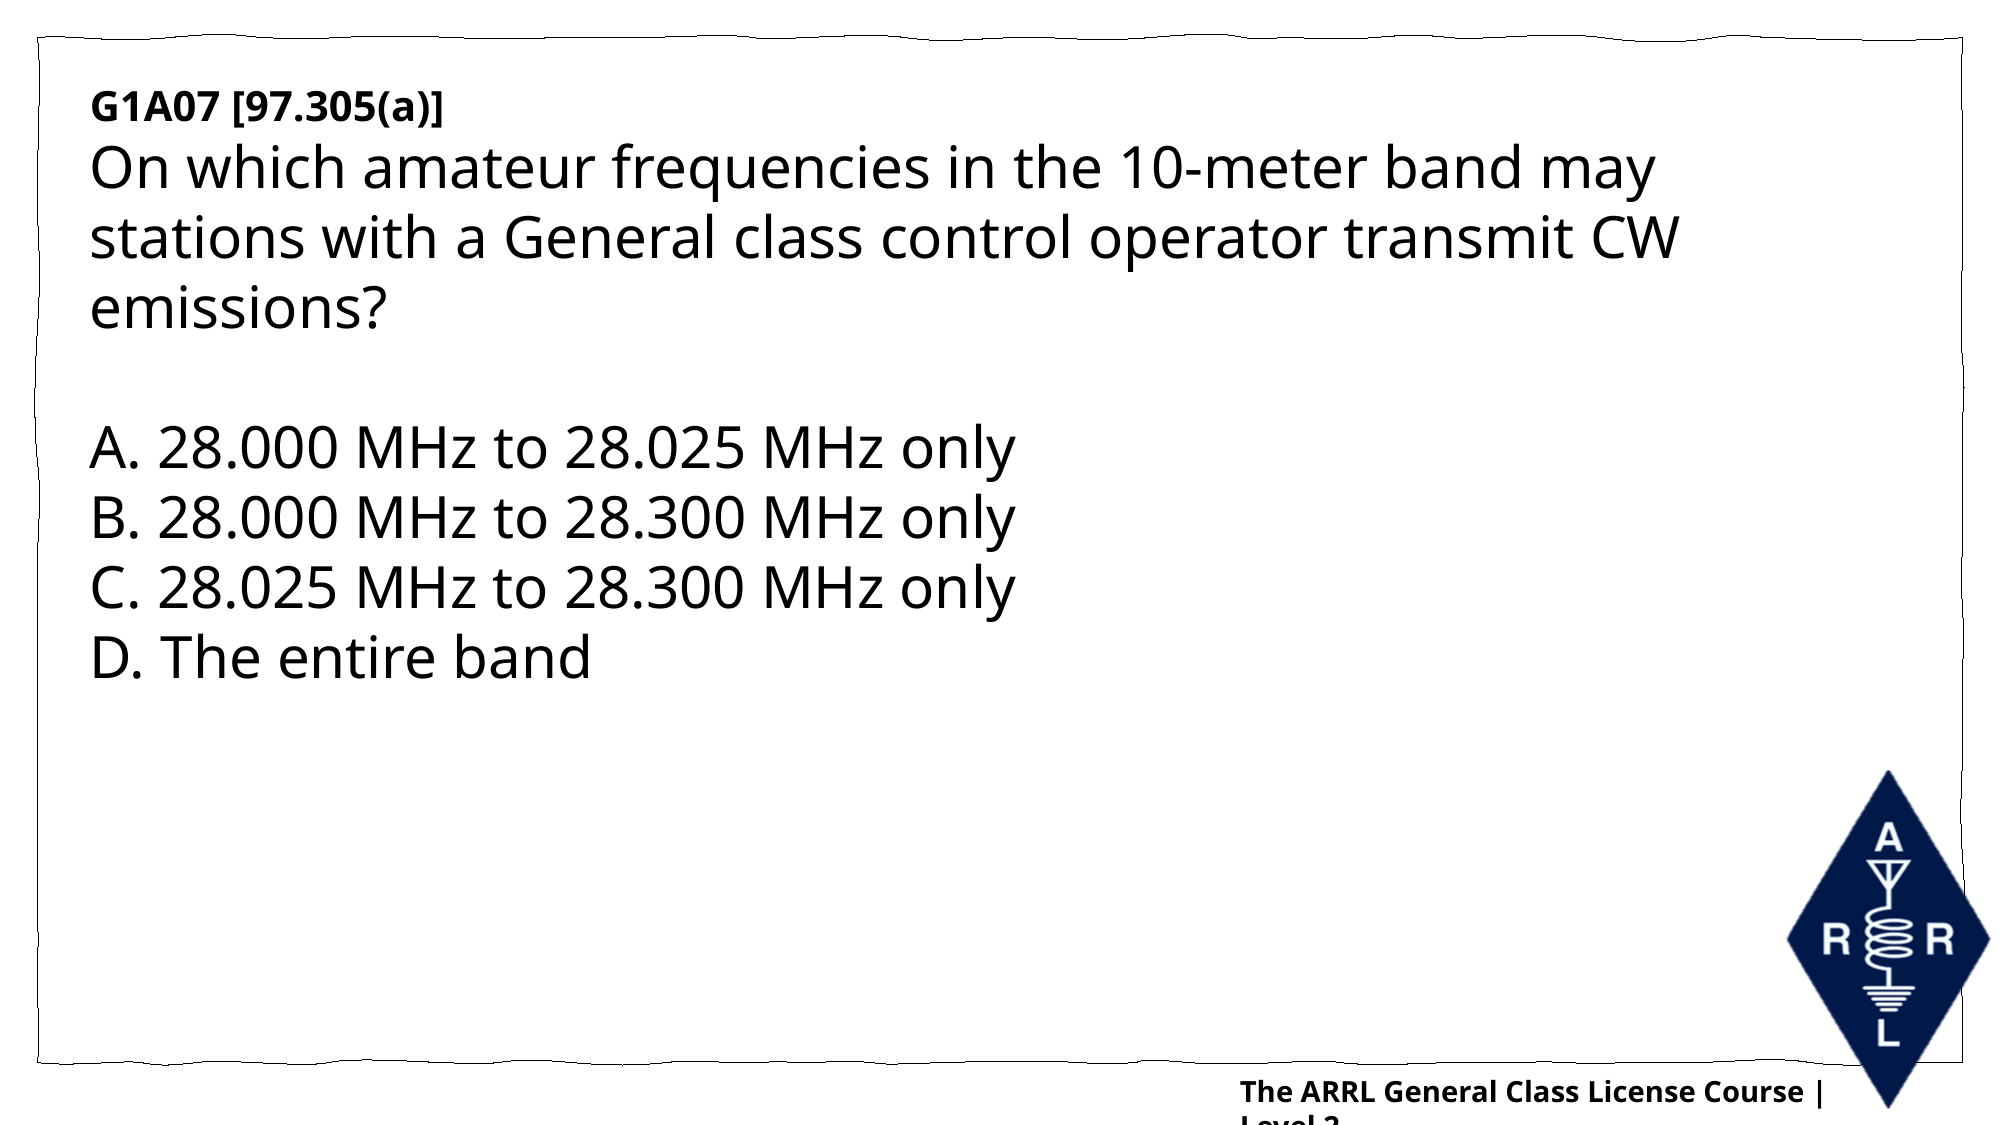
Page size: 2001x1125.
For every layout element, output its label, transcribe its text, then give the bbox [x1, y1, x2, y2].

picture [1773, 752, 1999, 1125]
text_box G1A07 [97.305(a)] On which amateur frequencies in the 10-meter band may stations with a General class control operator transmit CW emissions? A. 28.000 MHz to 28.025 MHz only B. 28.000 MHz to 28.300 MHz only C. 28.025 MHz to 28.300 MHz only D. The entire band [75, 72, 1850, 698]
